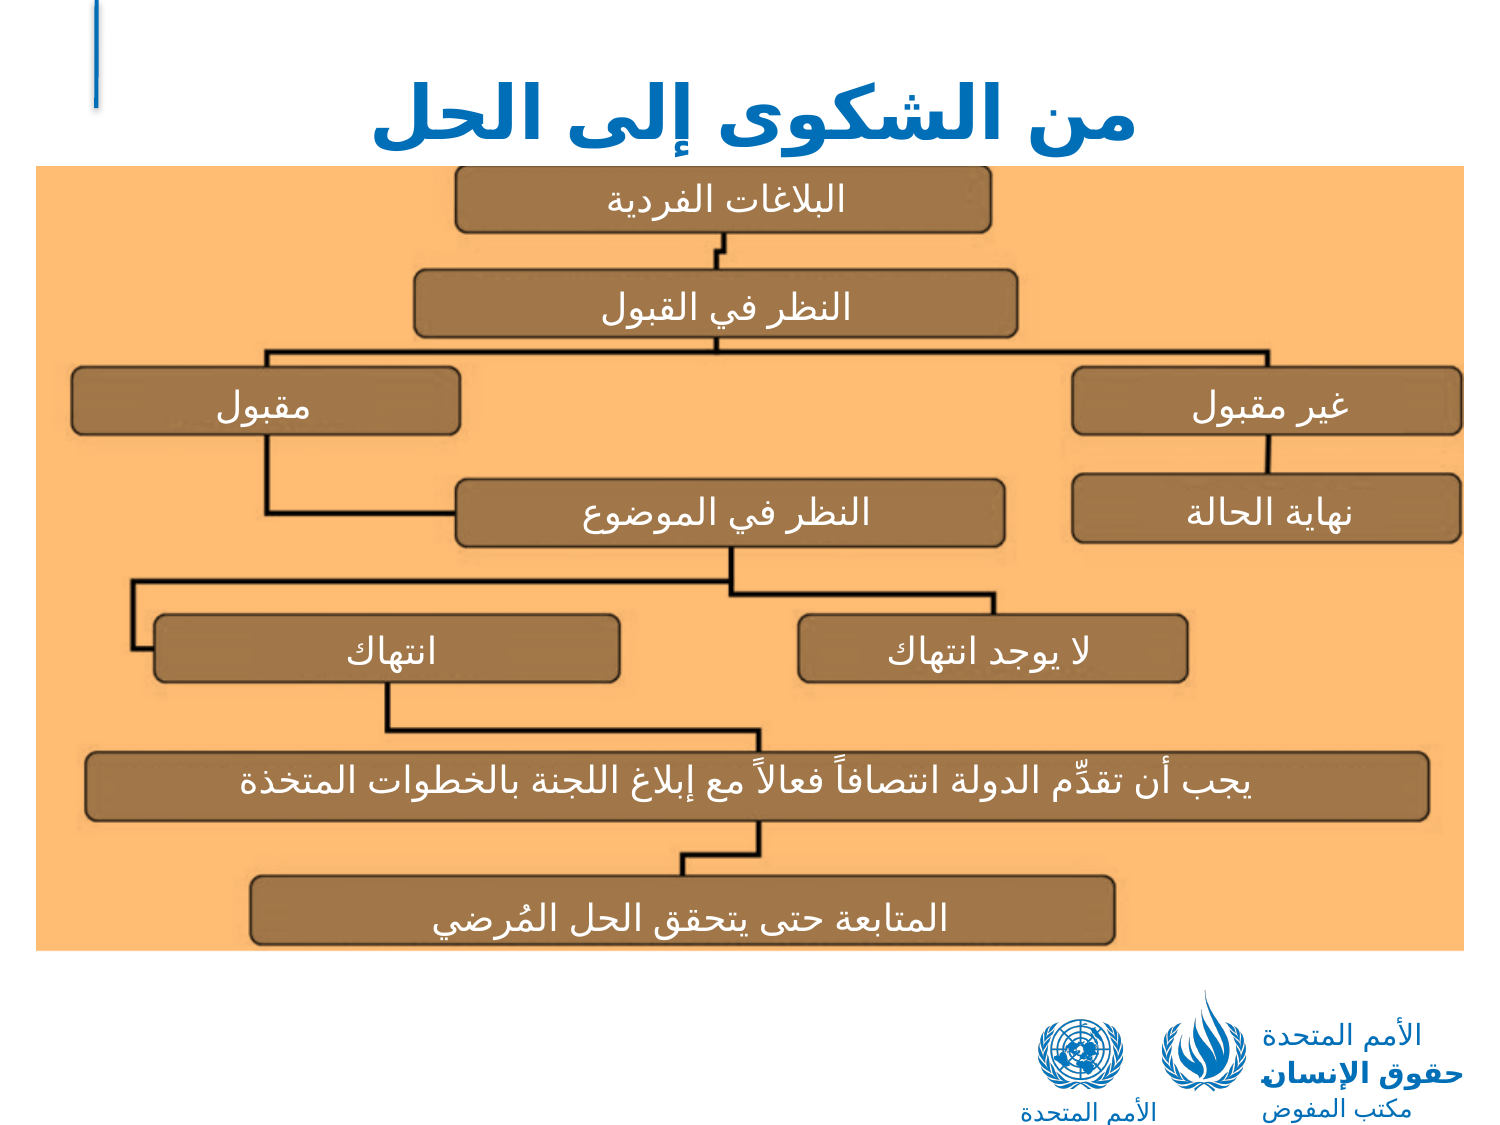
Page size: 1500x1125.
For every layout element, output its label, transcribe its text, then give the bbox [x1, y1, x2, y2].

text_box الأمم المتحدة [982, 1089, 1195, 1125]
picture [1037, 990, 1457, 1107]
text_box من الشكوى إلى الحل [43, 56, 1468, 162]
text_box الأمم المتحدة حقوق الإنسان مكتب المفوض السامي [1246, 1009, 1500, 1098]
picture [36, 166, 1464, 959]
